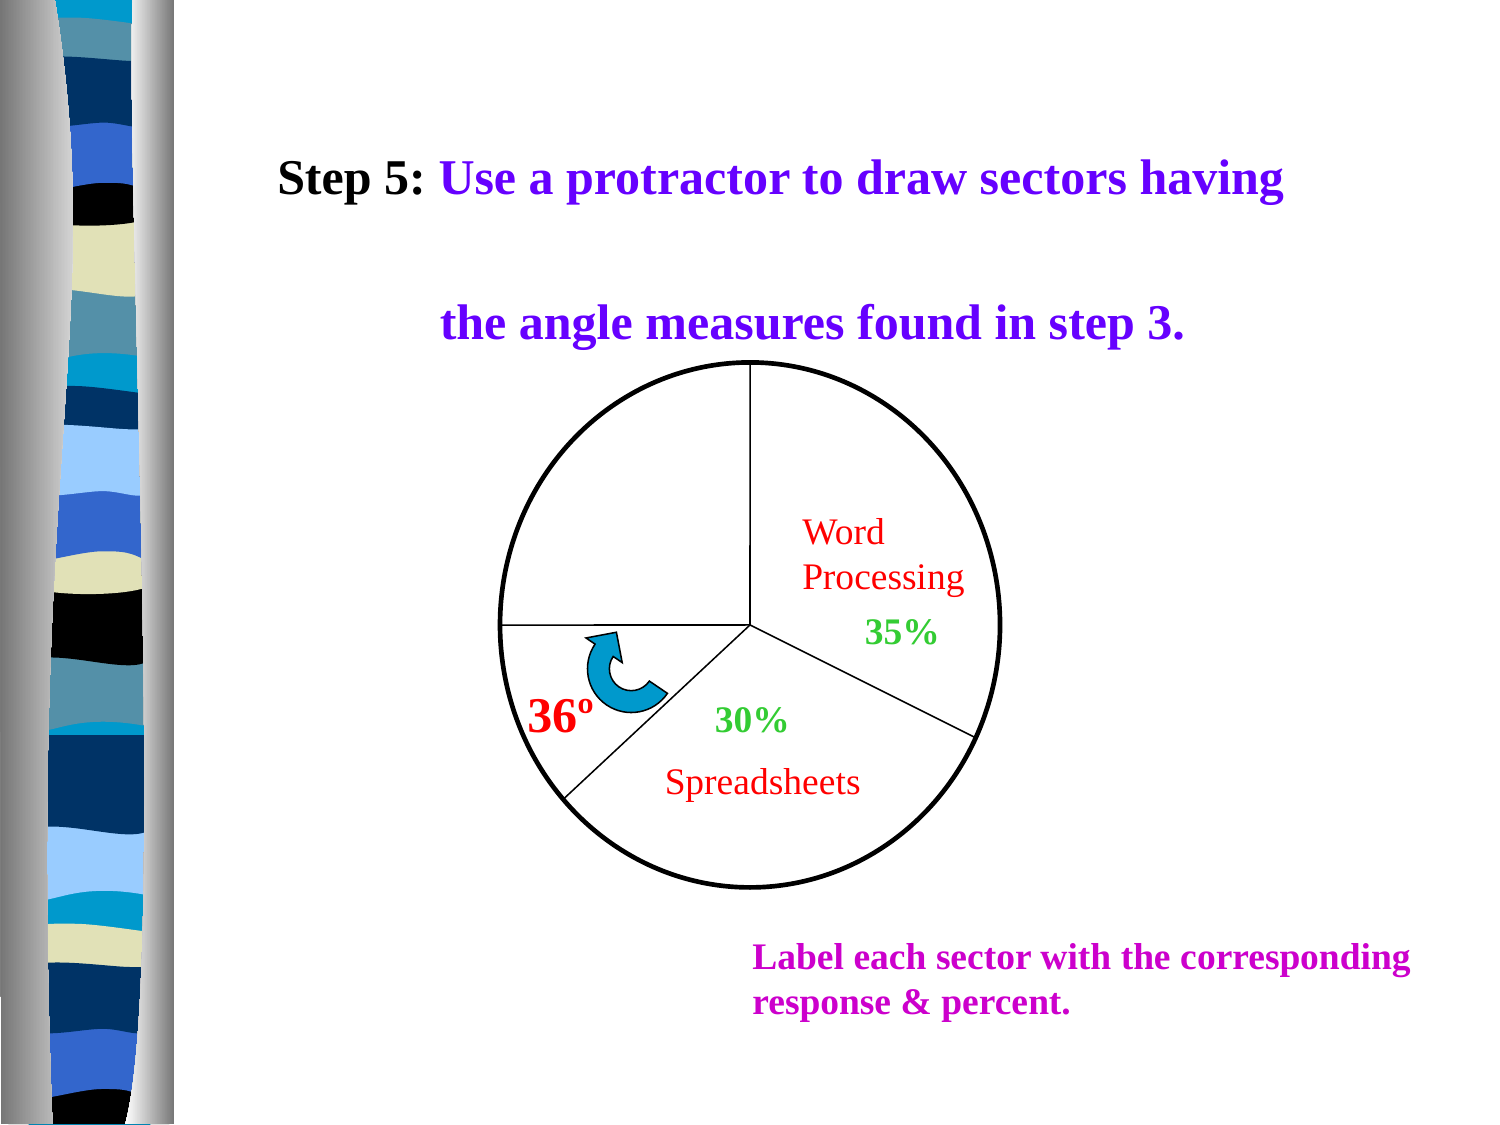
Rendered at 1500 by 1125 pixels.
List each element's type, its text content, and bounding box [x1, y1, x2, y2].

text_box 36º [512, 674, 613, 750]
text_box [613, 680, 668, 713]
text_box 30% [700, 687, 805, 748]
text_box Spreadsheets [650, 749, 900, 810]
text_box Step 5: Use a protractor to draw sectors having the angle measures found in step 3. [262, 137, 1363, 358]
text_box 35% [850, 599, 955, 660]
text_box [586, 632, 623, 674]
title Label each sector with the corresponding response & percent. [737, 924, 1451, 1076]
text_box Word Processing [787, 499, 1013, 605]
text_box [500, 362, 1001, 888]
